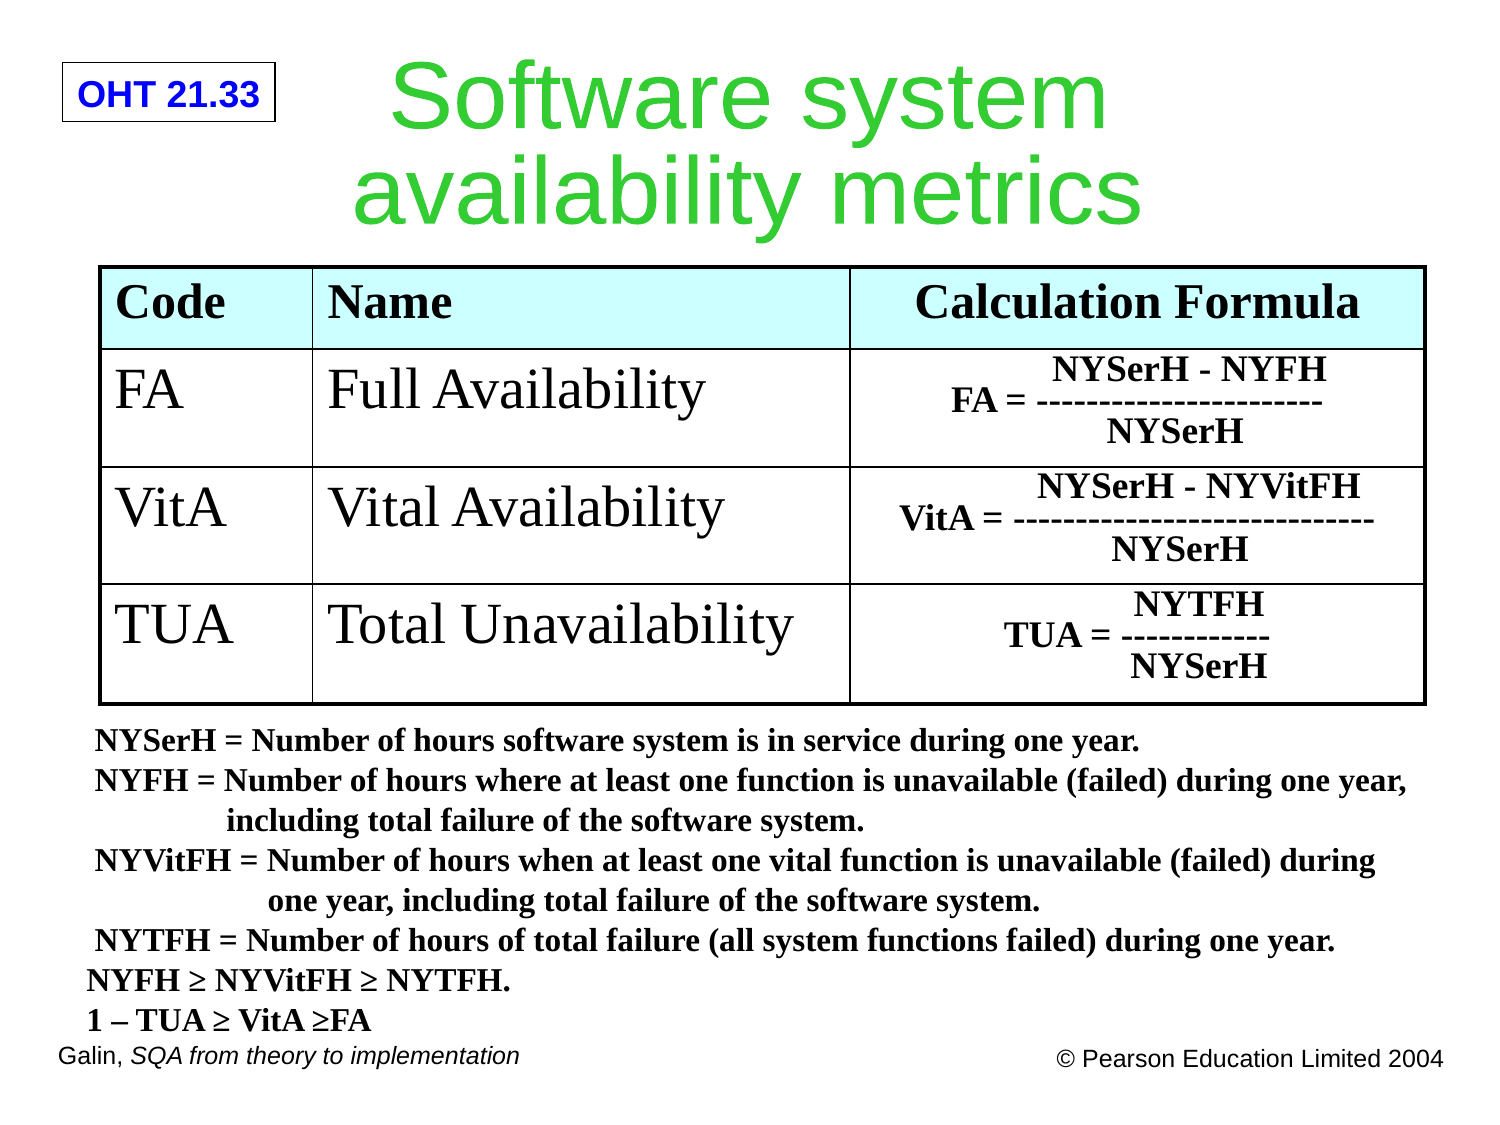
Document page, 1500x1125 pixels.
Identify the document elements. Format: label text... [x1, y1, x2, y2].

table_cell Total Unavailability [313, 585, 849, 702]
table_cell NYSerH - NYVitFH VitA = ----------------------------- NYSerH [851, 468, 1423, 583]
table_cell VitA [102, 468, 312, 583]
text_box NYSerH = Number of hours software system is in service during one year. NYFH = Number of hours where at least one function is unavailable (failed) during one year, including total failure of the software system. NYVitFH = Number of hours when at least one vital function is unavailable (failed) during one year, including total failure of the software system. NYTFH = Number of hours of total failure (all system functions failed) during one year. NYFH ≥ NYVitFH ≥ NYTFH. 1 – TUA ≥ VitA ≥FA [71, 710, 1447, 1045]
table_cell FA [102, 350, 312, 466]
table_header Code [102, 269, 312, 348]
table_cell TUA [102, 585, 312, 702]
table_cell NYTFH TUA = ------------ NYSerH [851, 585, 1423, 702]
table_header Name [313, 269, 849, 348]
table_cell Full Availability [313, 350, 849, 466]
table_cell NYSerH - NYFH FA = ----------------------- NYSerH [851, 350, 1423, 466]
table_cell Vital Availability [313, 468, 849, 583]
table_header Calculation Formula [851, 269, 1423, 348]
